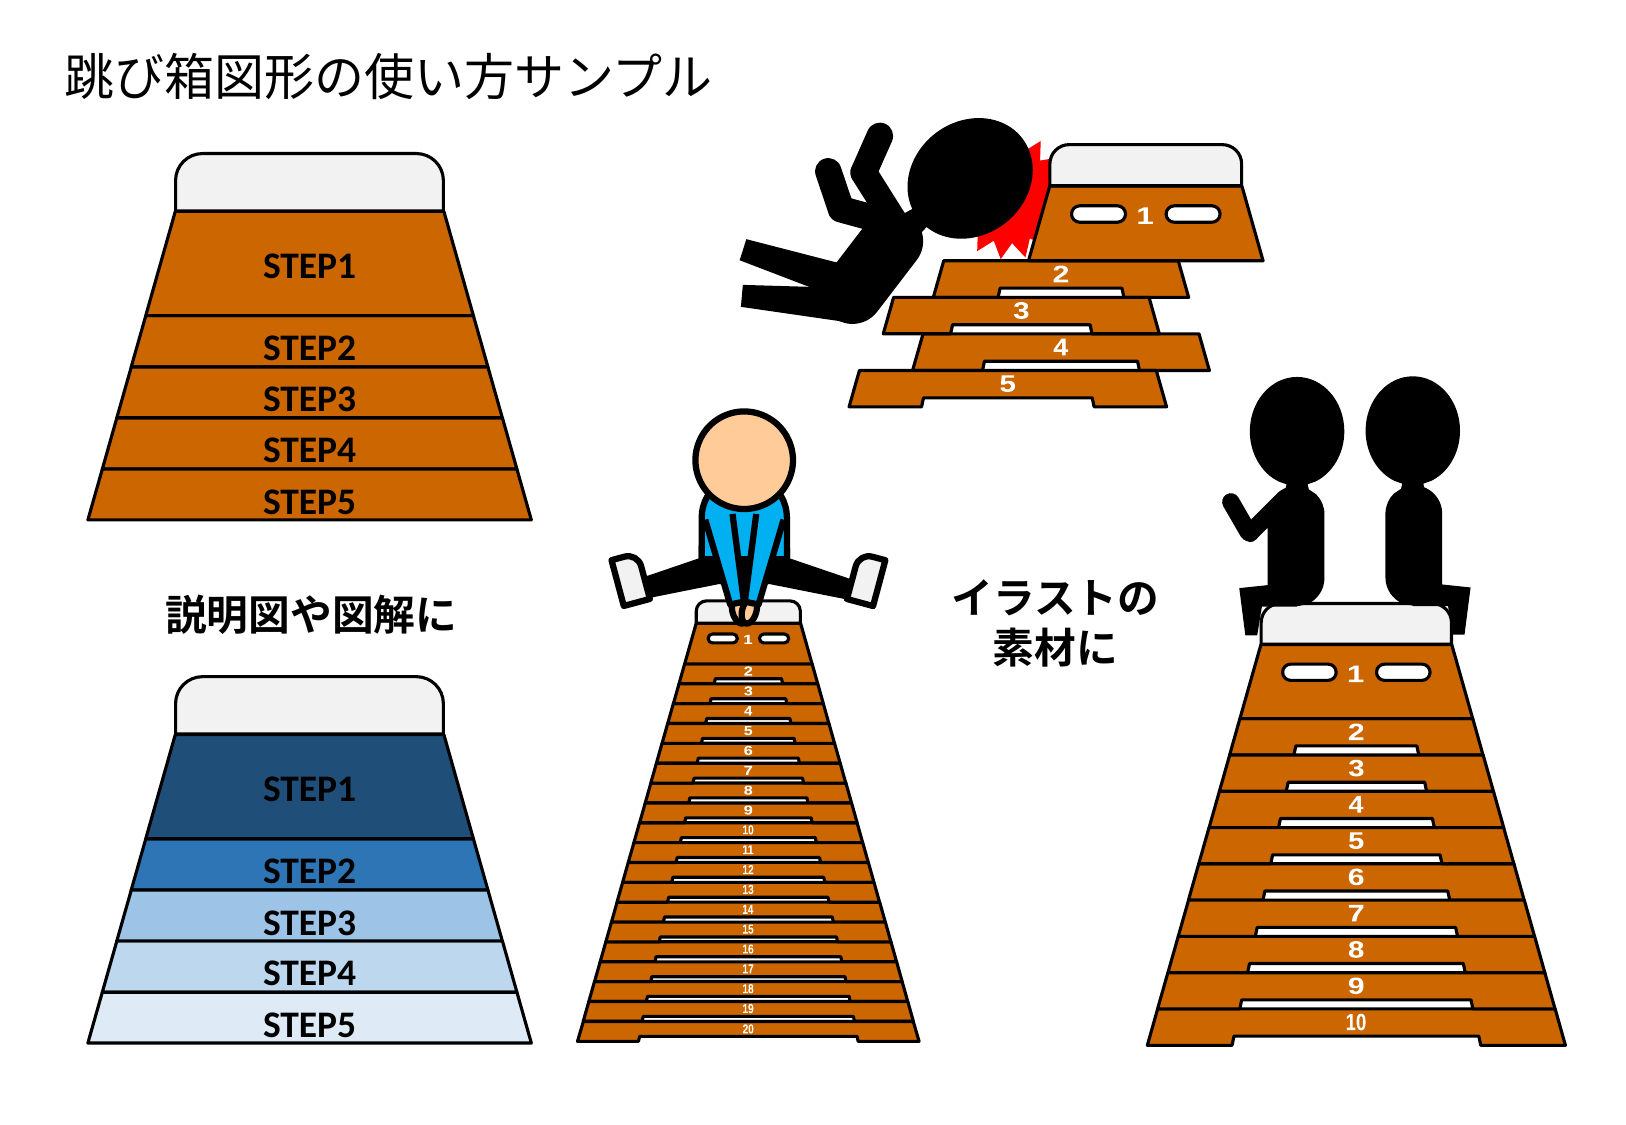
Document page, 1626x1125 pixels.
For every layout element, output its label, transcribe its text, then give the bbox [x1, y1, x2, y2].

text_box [87, 153, 532, 520]
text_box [87, 676, 532, 1044]
text_box 説明図や図解に [150, 581, 473, 646]
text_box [722, 134, 1264, 429]
text_box 跳び箱図形の使い方サンプル [49, 38, 728, 113]
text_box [1147, 376, 1566, 1046]
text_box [617, 411, 880, 624]
text_box イラストの 素材に [936, 564, 1147, 679]
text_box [577, 600, 920, 1042]
